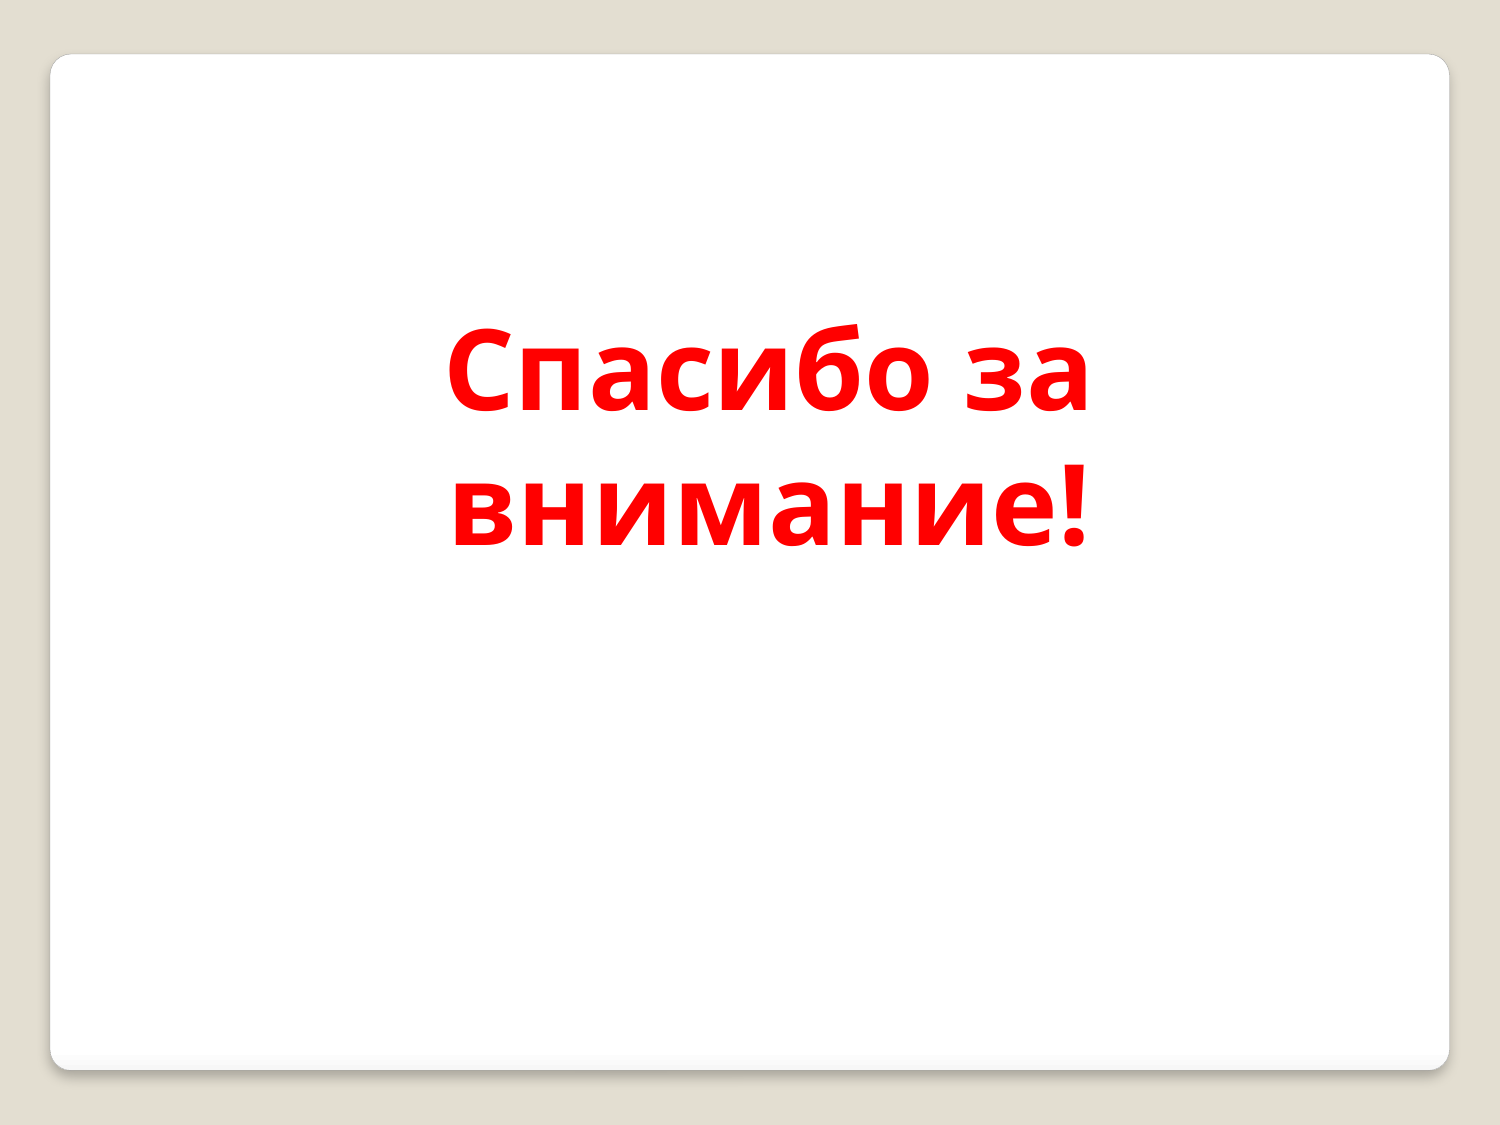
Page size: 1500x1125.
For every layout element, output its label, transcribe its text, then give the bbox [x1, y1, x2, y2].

text_box Спасибо за внимание! [113, 290, 1425, 816]
